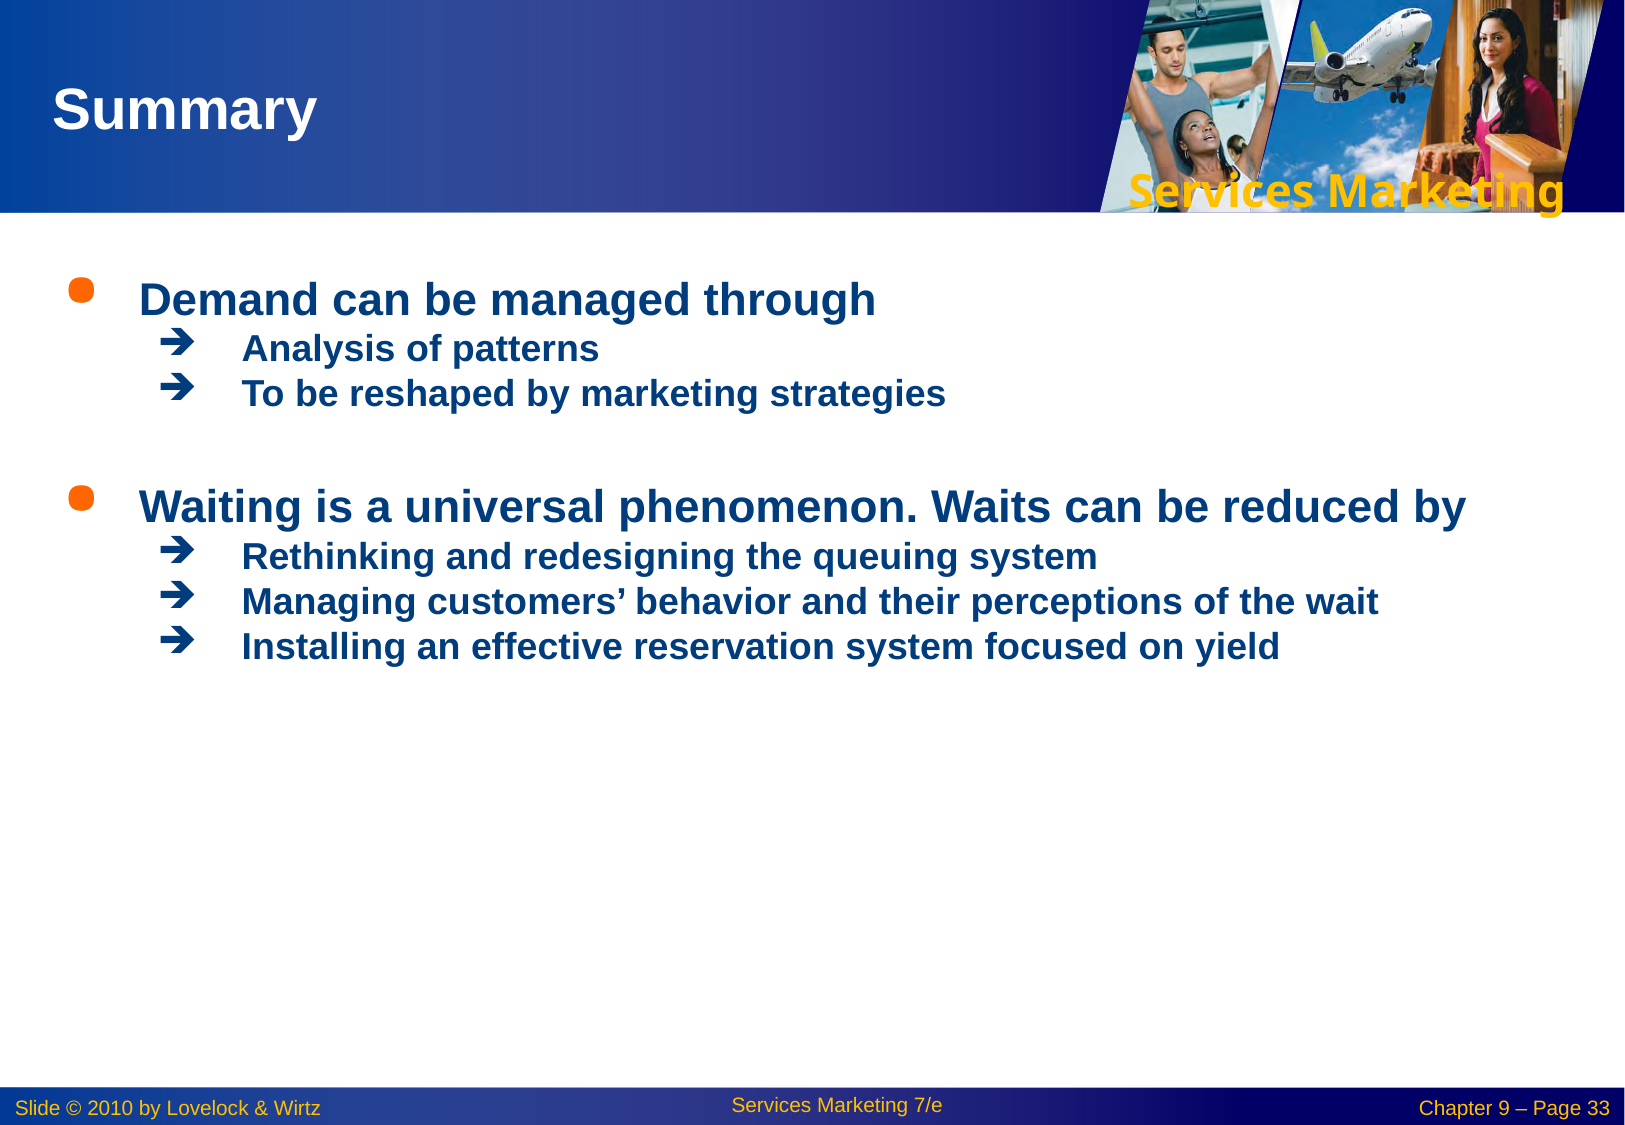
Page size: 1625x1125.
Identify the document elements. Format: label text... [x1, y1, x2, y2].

title Summary [36, 37, 1088, 176]
picture [1100, 0, 1604, 213]
picture [1162, 186, 1172, 192]
list Demand can be managed through Analysis of patterns To be reshaped by marketing strategies Waiting is a universal phenomenon. Waits can be reduced by Rethinking and redesigning the queuing system Managing customers’ behavior and their perceptions of the wait Installing an effective reservation system focused on yield [49, 261, 1588, 1051]
picture [1546, 187, 1556, 202]
